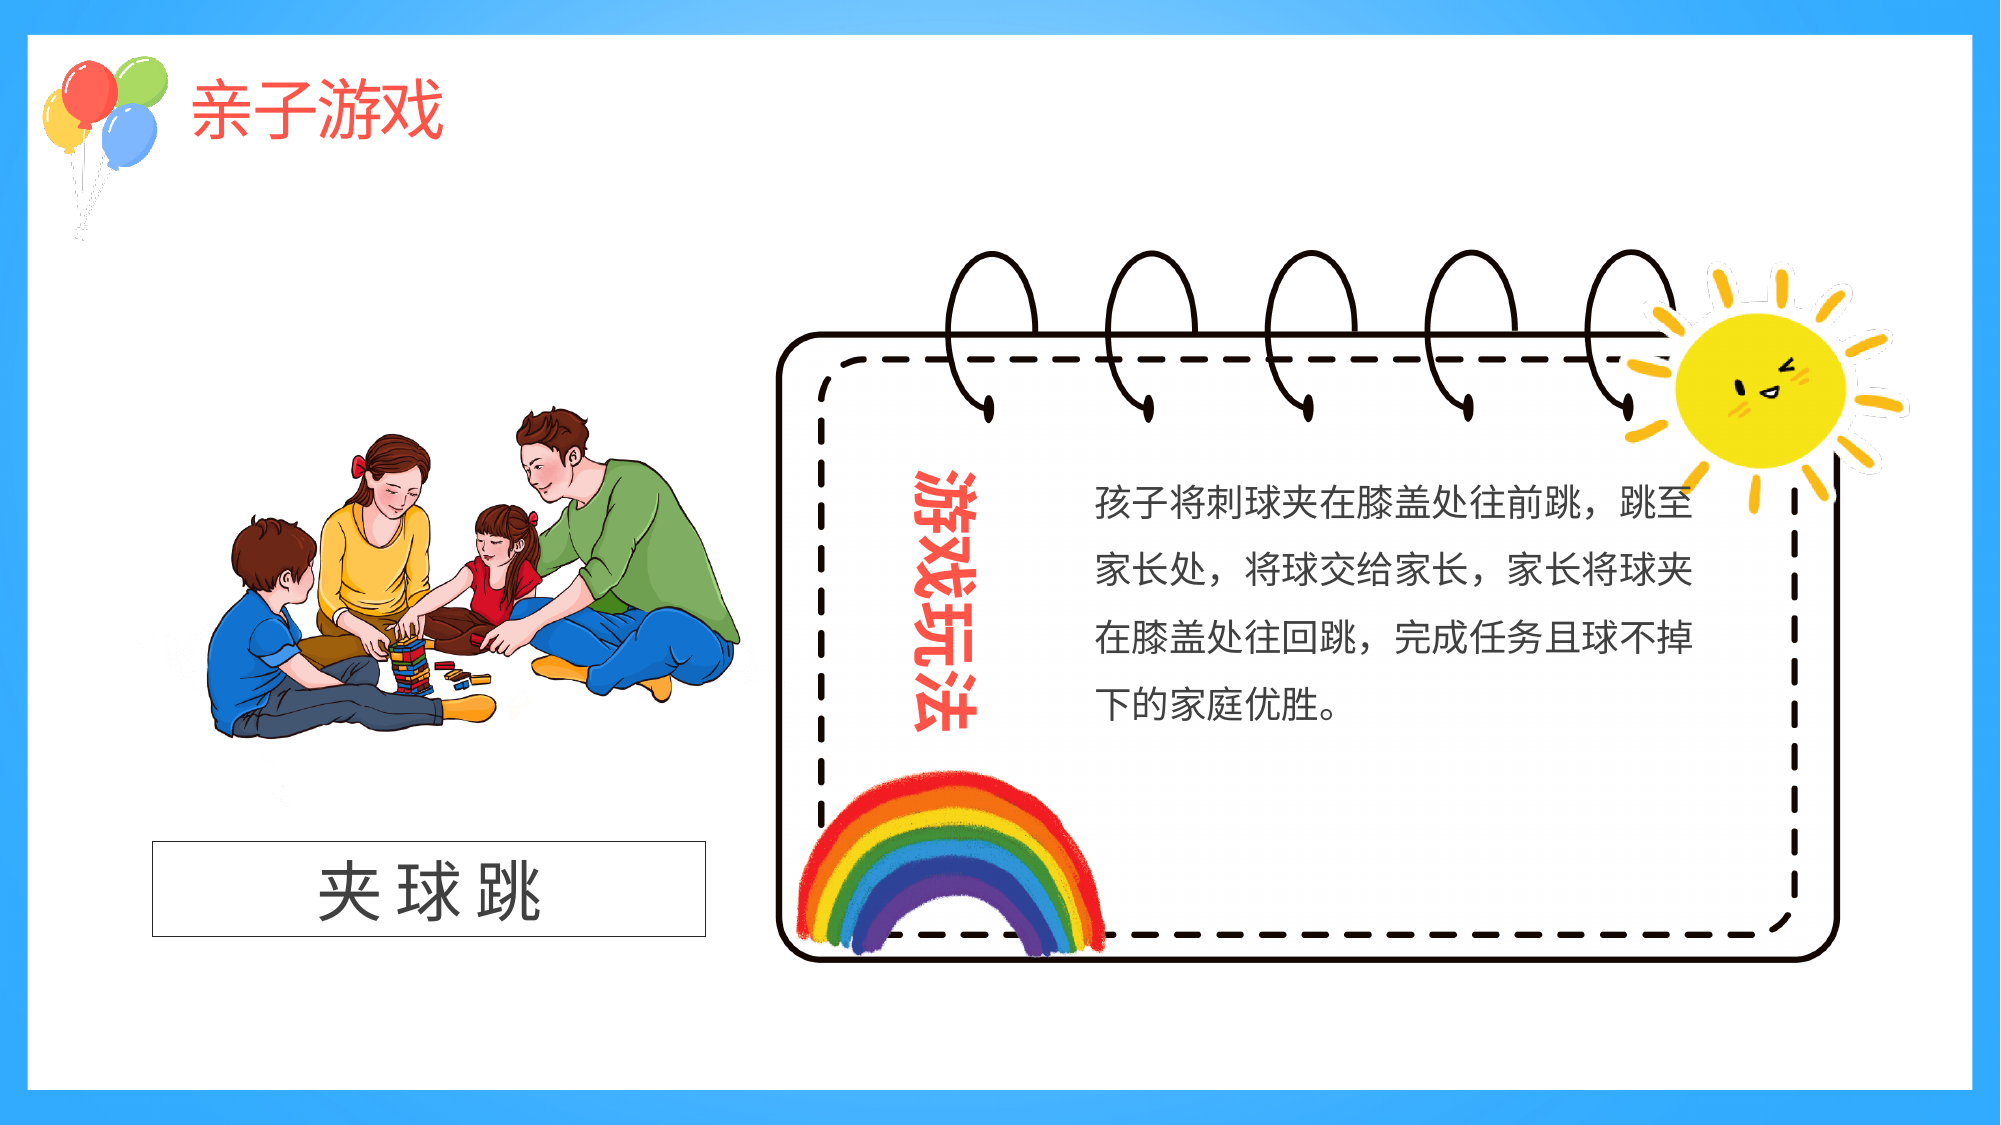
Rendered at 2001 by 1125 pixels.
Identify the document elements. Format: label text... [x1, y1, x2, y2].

picture [0, 0, 2000, 1125]
text_box 夹球跳 [152, 841, 627, 937]
